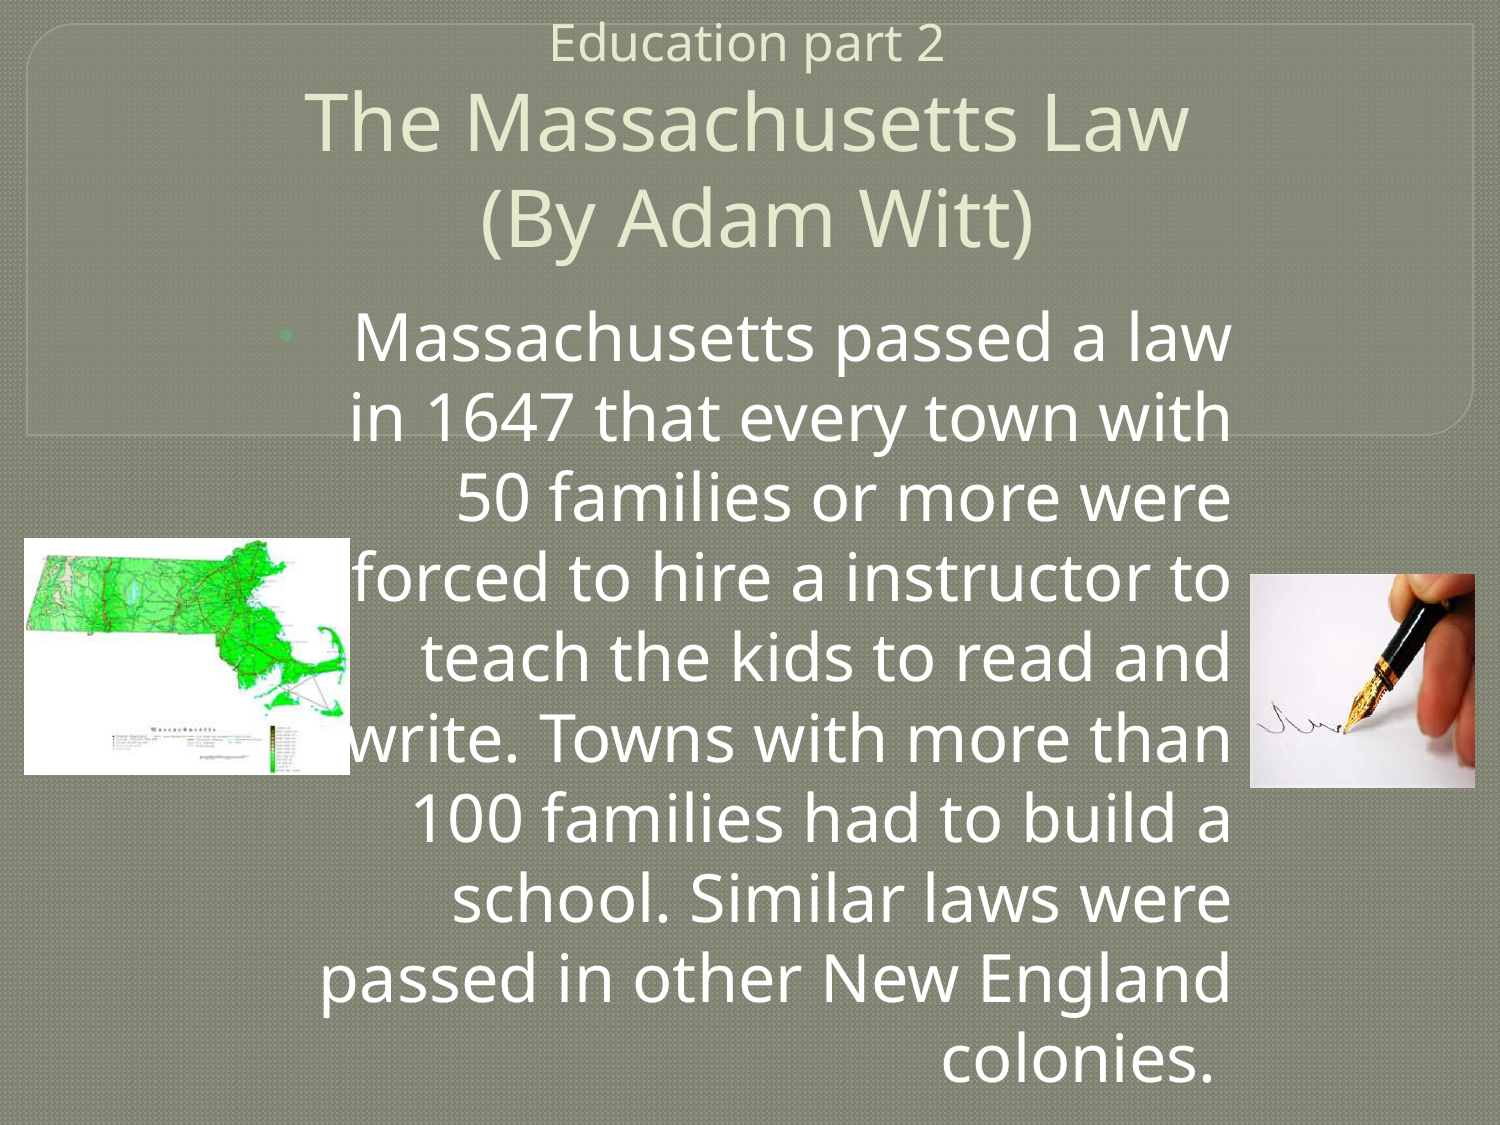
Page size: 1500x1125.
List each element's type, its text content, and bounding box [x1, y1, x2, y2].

picture [1249, 574, 1476, 788]
title Education part 2 The Massachusetts Law (By Adam Witt) [125, 0, 1400, 272]
subtitle Massachusetts passed a law in 1647 that every town with 50 families or more were forced to hire a instructor to teach the kids to read and write. Towns with more than 100 families had to build a school. Similar laws were passed in other New England colonies. [225, 287, 1275, 1125]
picture [24, 538, 351, 776]
